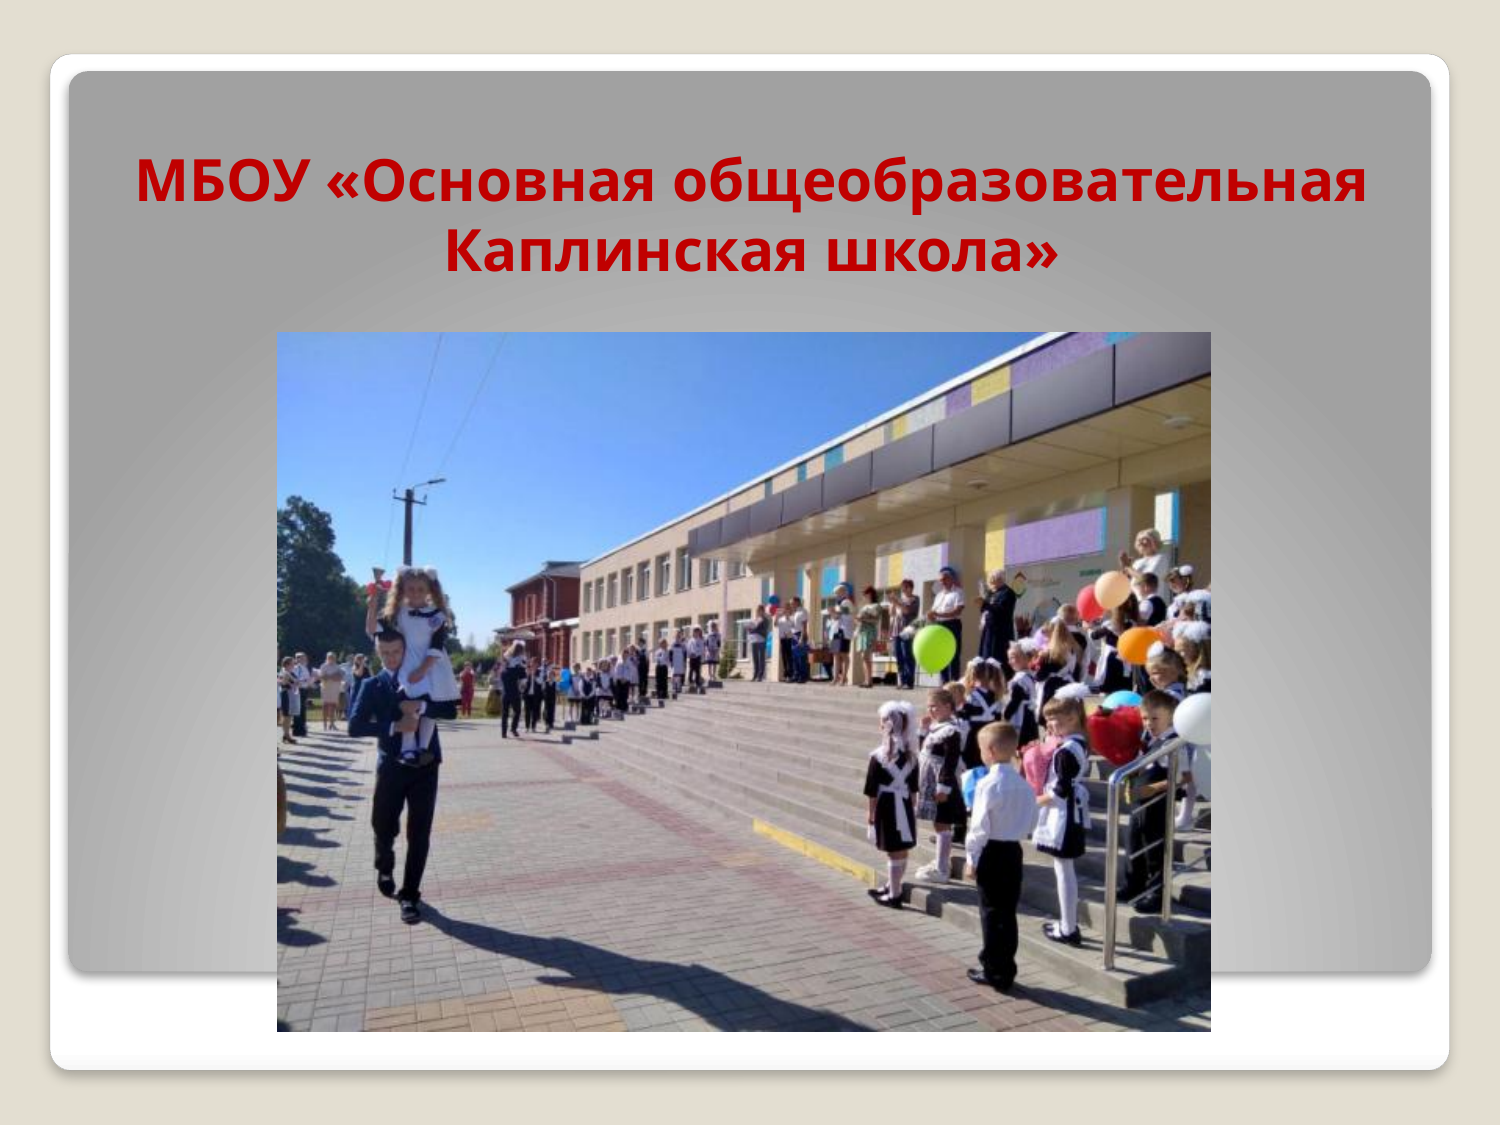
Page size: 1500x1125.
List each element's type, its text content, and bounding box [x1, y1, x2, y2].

title МБОУ «Основная общеобразовательная Каплинская школа» [80, 118, 1423, 291]
picture [277, 331, 1211, 1033]
